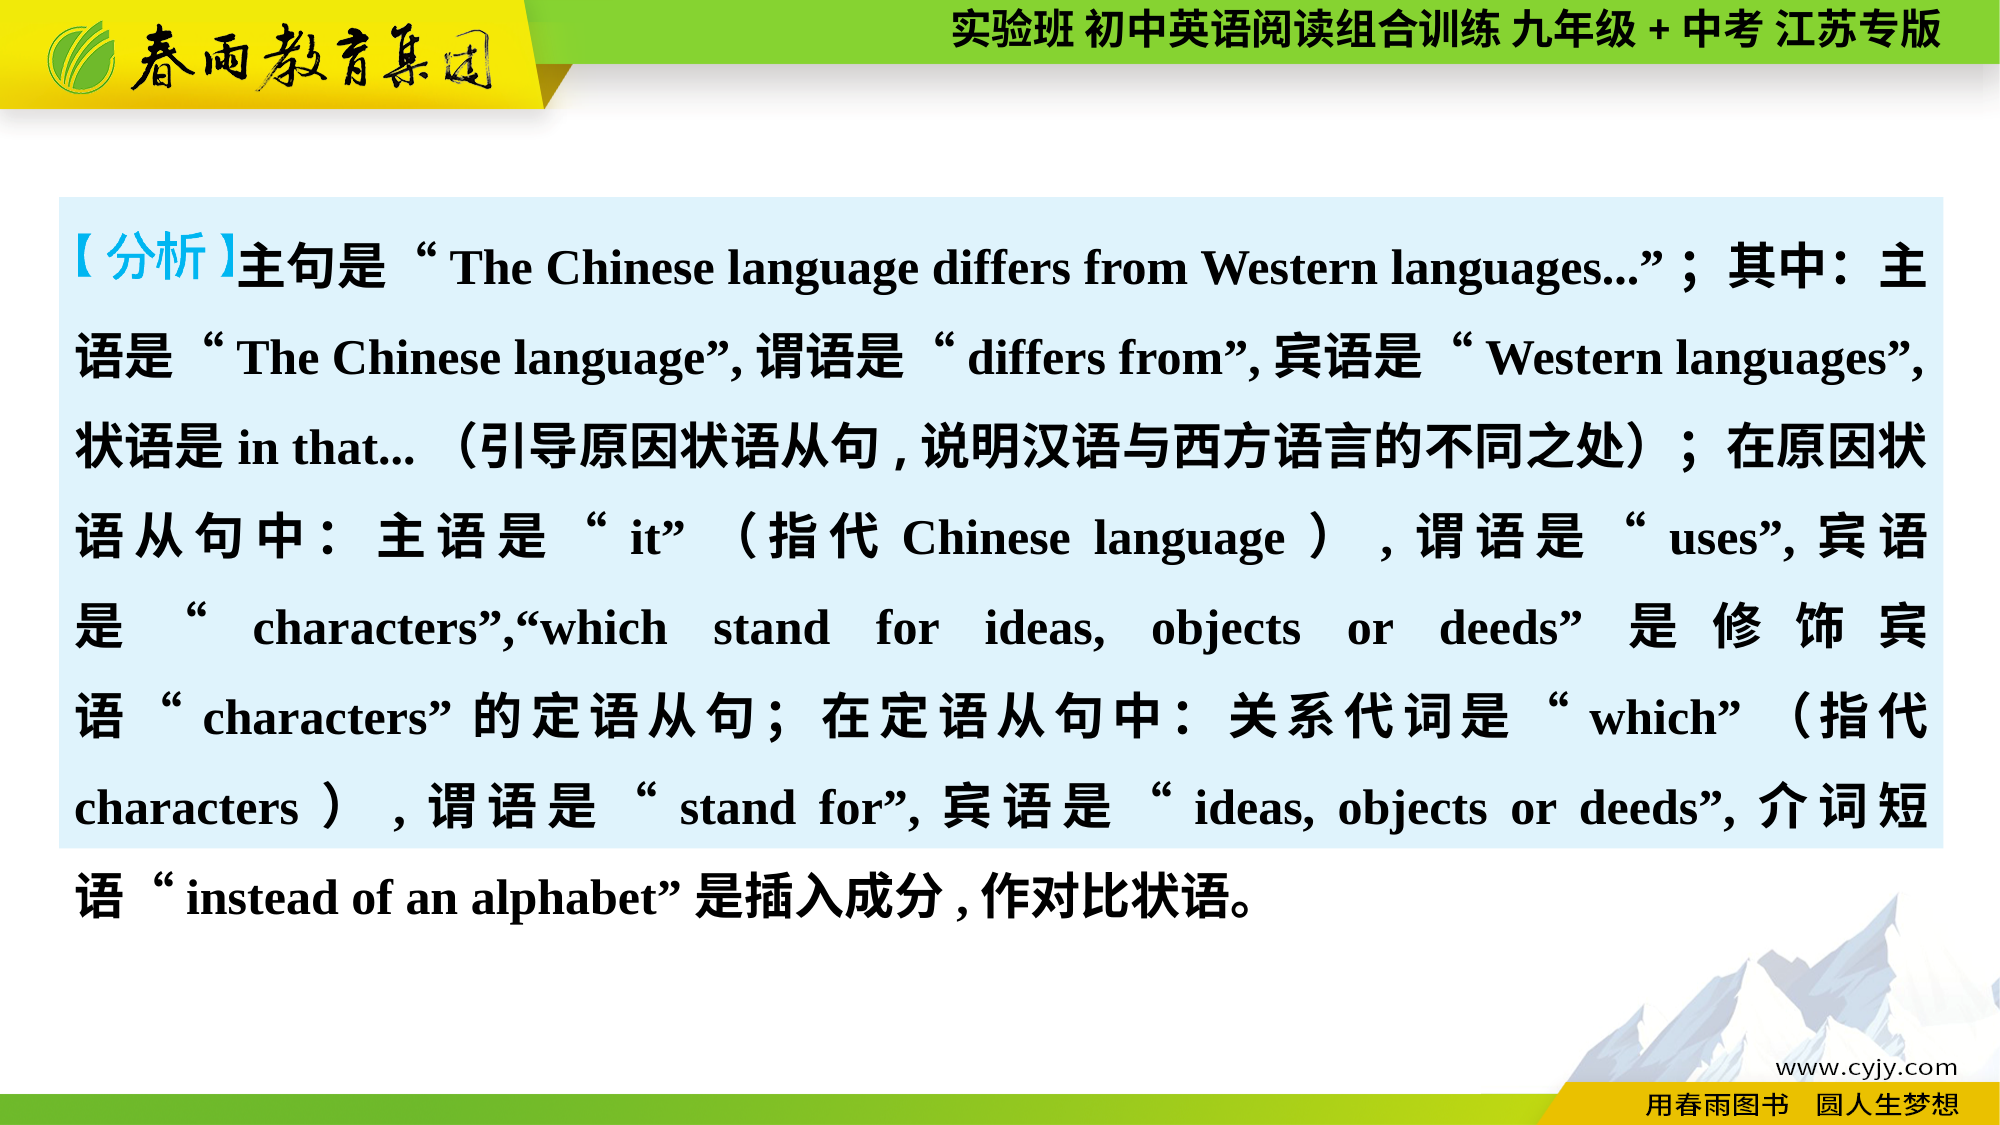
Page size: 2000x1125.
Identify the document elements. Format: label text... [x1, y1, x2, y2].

picture [0, 0, 2000, 1125]
list 主句是“The Chinese language differs from Western languages...”；其中：主语是“The Chinese language”,谓语是“differs from”,宾语是“Western languages”,状语是in that...（引导原因状语从句,说明汉语与西方语言的不同之处）；在原因状语从句中：主语是“it”（指代Chinese language）,谓语是“uses”,宾语是“characters”,“which stand for ideas, objects or deeds”是修饰宾语“characters”的定语从句；在定语从句中：关系代词是“which”（指代 characters）,谓语是“stand for”,宾语是“ideas, objects or deeds”,介词短语“instead of an alphabet”是插入成分,作对比状语。 [59, 197, 1944, 849]
